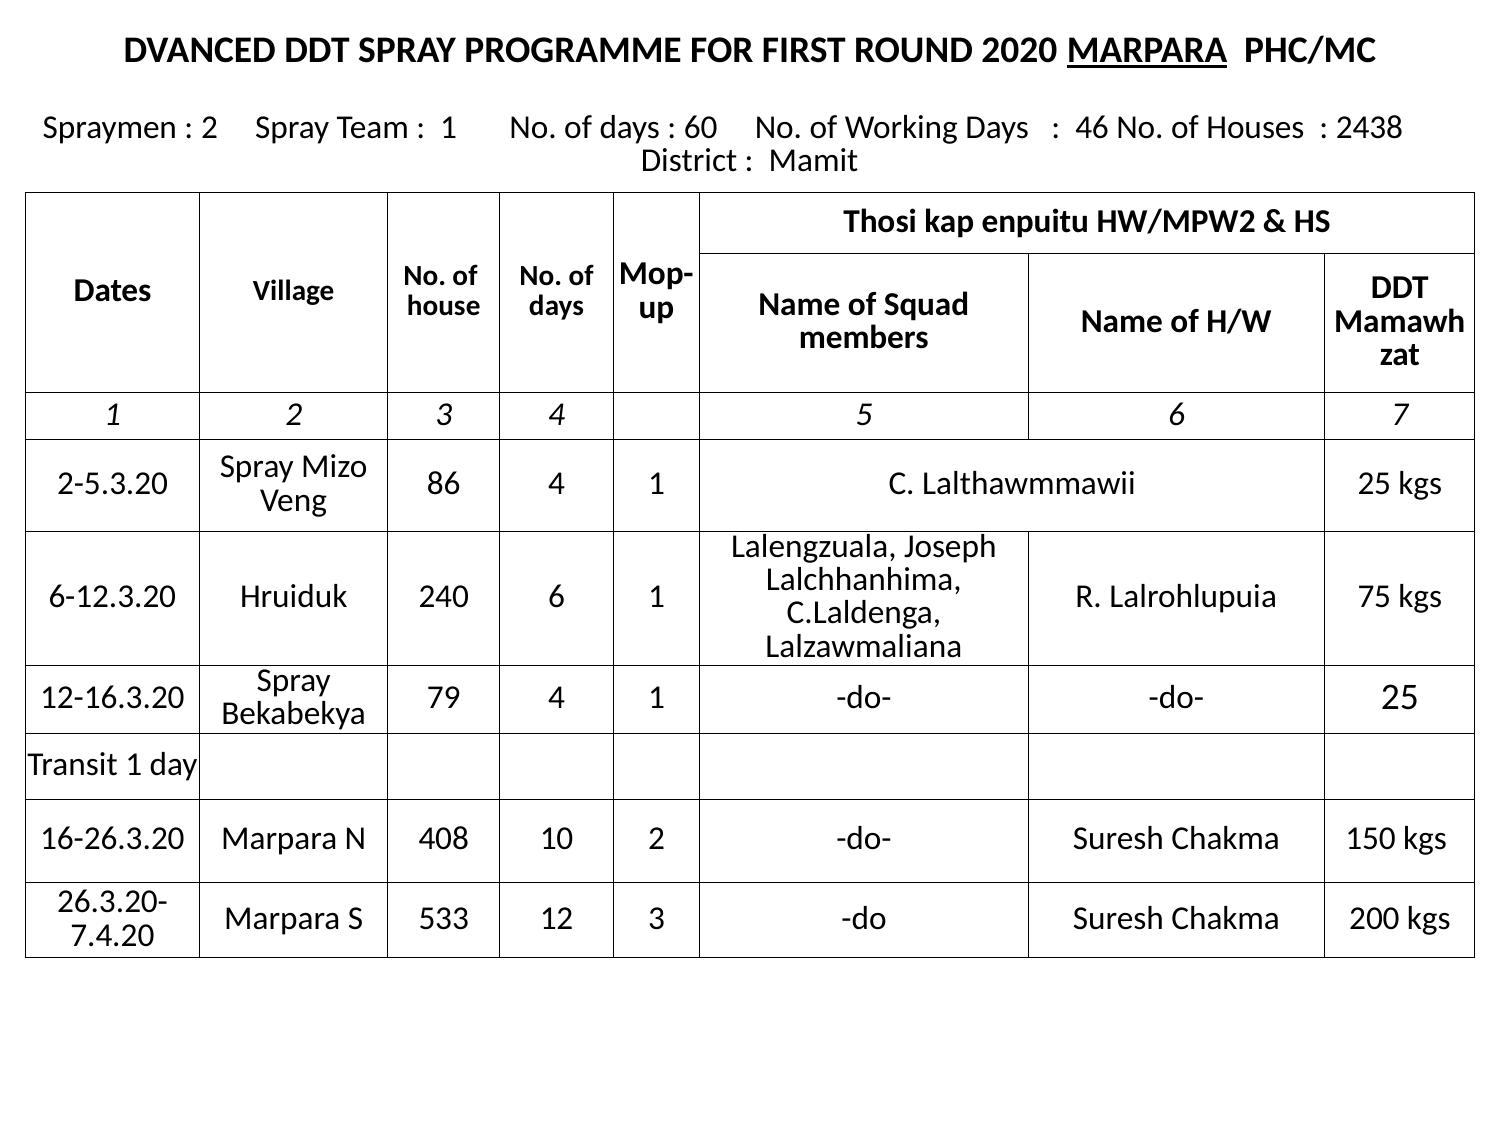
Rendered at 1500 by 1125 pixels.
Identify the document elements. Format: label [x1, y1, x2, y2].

table_cell [614, 734, 699, 799]
table_cell [1325, 532, 1474, 665]
table_cell [26, 532, 199, 665]
table_cell [200, 734, 387, 799]
table_cell [614, 532, 699, 665]
table_cell [1325, 734, 1474, 799]
table_cell [700, 883, 1028, 957]
table_cell [700, 532, 1028, 665]
table_cell [388, 666, 499, 733]
table_cell [700, 666, 1028, 733]
table_cell [200, 532, 387, 665]
table_cell [25, 99, 1475, 192]
table_cell [26, 800, 199, 882]
table_cell [500, 532, 613, 665]
table_cell [500, 440, 613, 531]
table_cell [614, 193, 699, 392]
table_cell [500, 393, 613, 439]
table_cell [26, 193, 199, 392]
table_cell [1029, 883, 1324, 957]
table_cell [200, 666, 387, 733]
table_cell [26, 440, 199, 531]
table_cell [1029, 254, 1324, 392]
table_cell [700, 193, 1474, 253]
table_cell [200, 393, 387, 439]
table_cell [614, 393, 699, 439]
table_cell [388, 193, 499, 392]
table_cell [1325, 666, 1474, 733]
table_cell [200, 883, 387, 957]
table_cell [1325, 254, 1474, 392]
table_cell [200, 193, 387, 392]
table_cell [614, 800, 699, 882]
table_cell [614, 666, 699, 733]
table_cell [388, 440, 499, 531]
table_cell [200, 800, 387, 882]
table_cell [500, 883, 613, 957]
table_cell [1325, 800, 1474, 882]
table_cell [500, 800, 613, 882]
table_cell [1325, 393, 1474, 439]
table_cell [1325, 440, 1474, 531]
table_cell [388, 800, 499, 882]
table_cell [614, 883, 699, 957]
table_cell [388, 393, 499, 439]
table_cell [1029, 666, 1324, 733]
table_cell [500, 666, 613, 733]
table_cell [26, 883, 199, 957]
table_cell [700, 393, 1028, 439]
table_cell [700, 254, 1028, 392]
table_cell [26, 393, 199, 439]
table_cell [200, 440, 387, 531]
table_cell [700, 734, 1028, 799]
table_cell [26, 666, 199, 733]
table_cell [388, 734, 499, 799]
table_cell [1029, 734, 1324, 799]
table_cell [1325, 883, 1474, 957]
table_cell [700, 440, 1324, 531]
table_cell [388, 883, 499, 957]
table_cell [614, 440, 699, 531]
table_cell [500, 734, 613, 799]
table_cell [1029, 532, 1324, 665]
table_cell [1029, 393, 1324, 439]
table_cell [26, 734, 199, 799]
table_cell [500, 193, 613, 392]
table_cell [700, 800, 1028, 882]
table_cell [1029, 800, 1324, 882]
table_cell [388, 532, 499, 665]
table_header [25, 6, 1475, 99]
